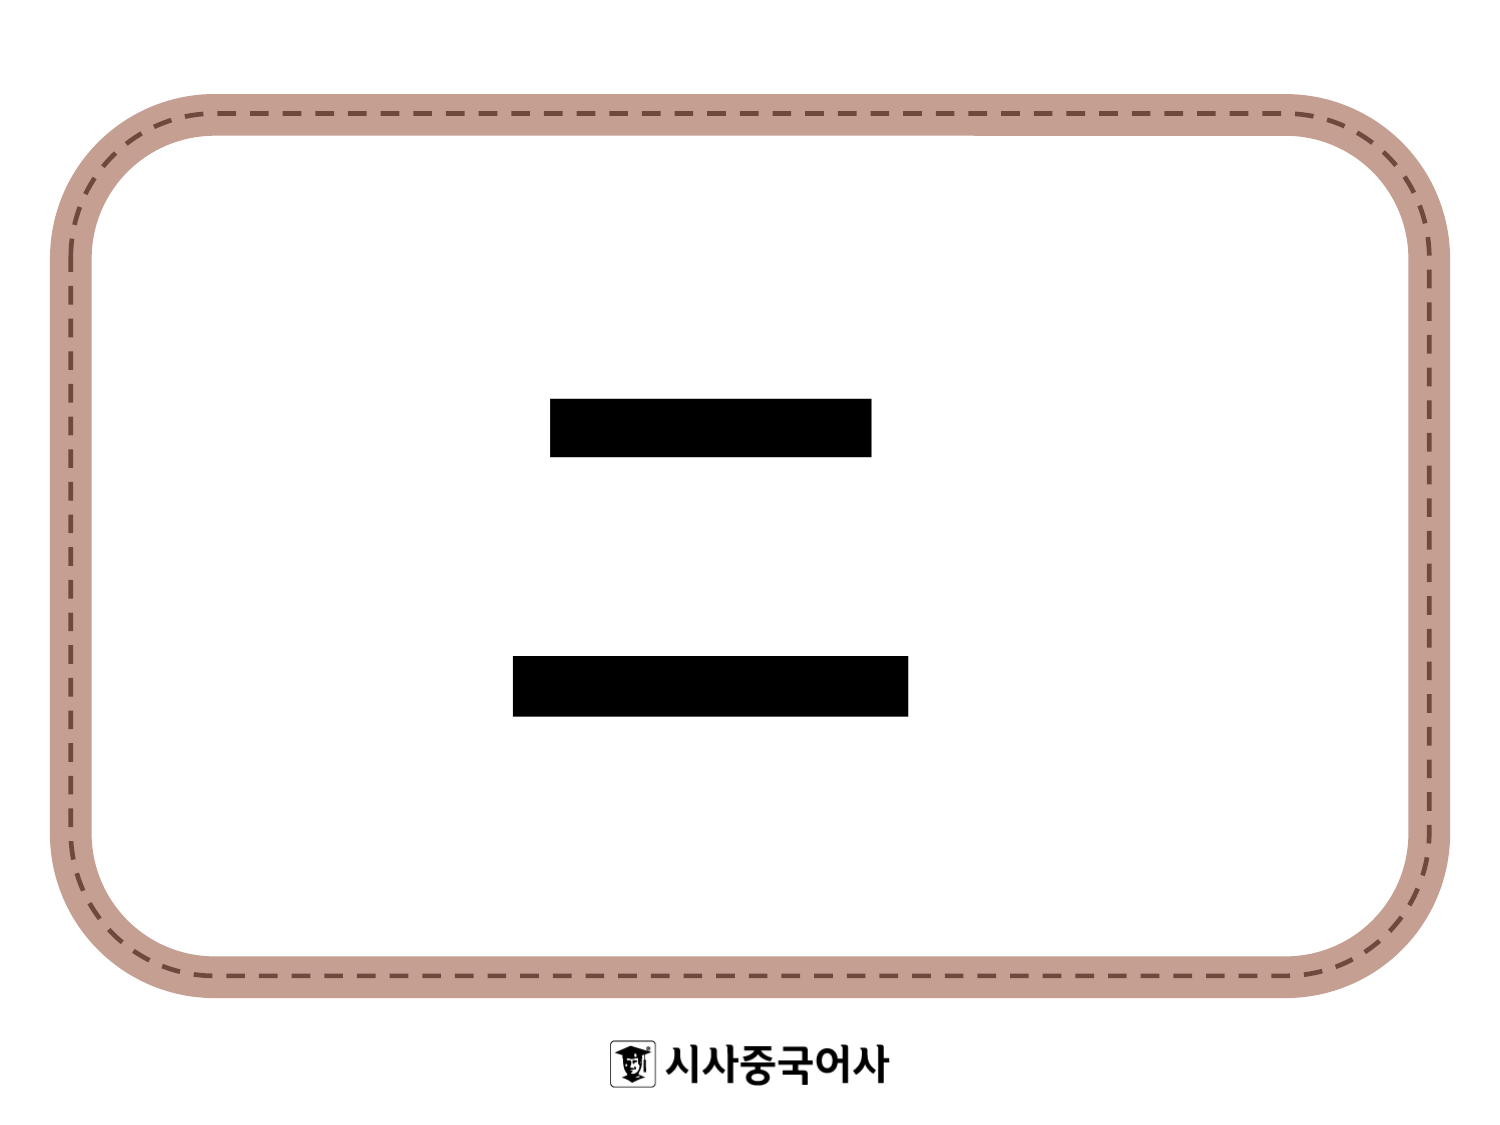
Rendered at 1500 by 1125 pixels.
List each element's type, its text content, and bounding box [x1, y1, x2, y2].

text_box 二 [145, 189, 1354, 853]
picture [602, 1034, 898, 1094]
